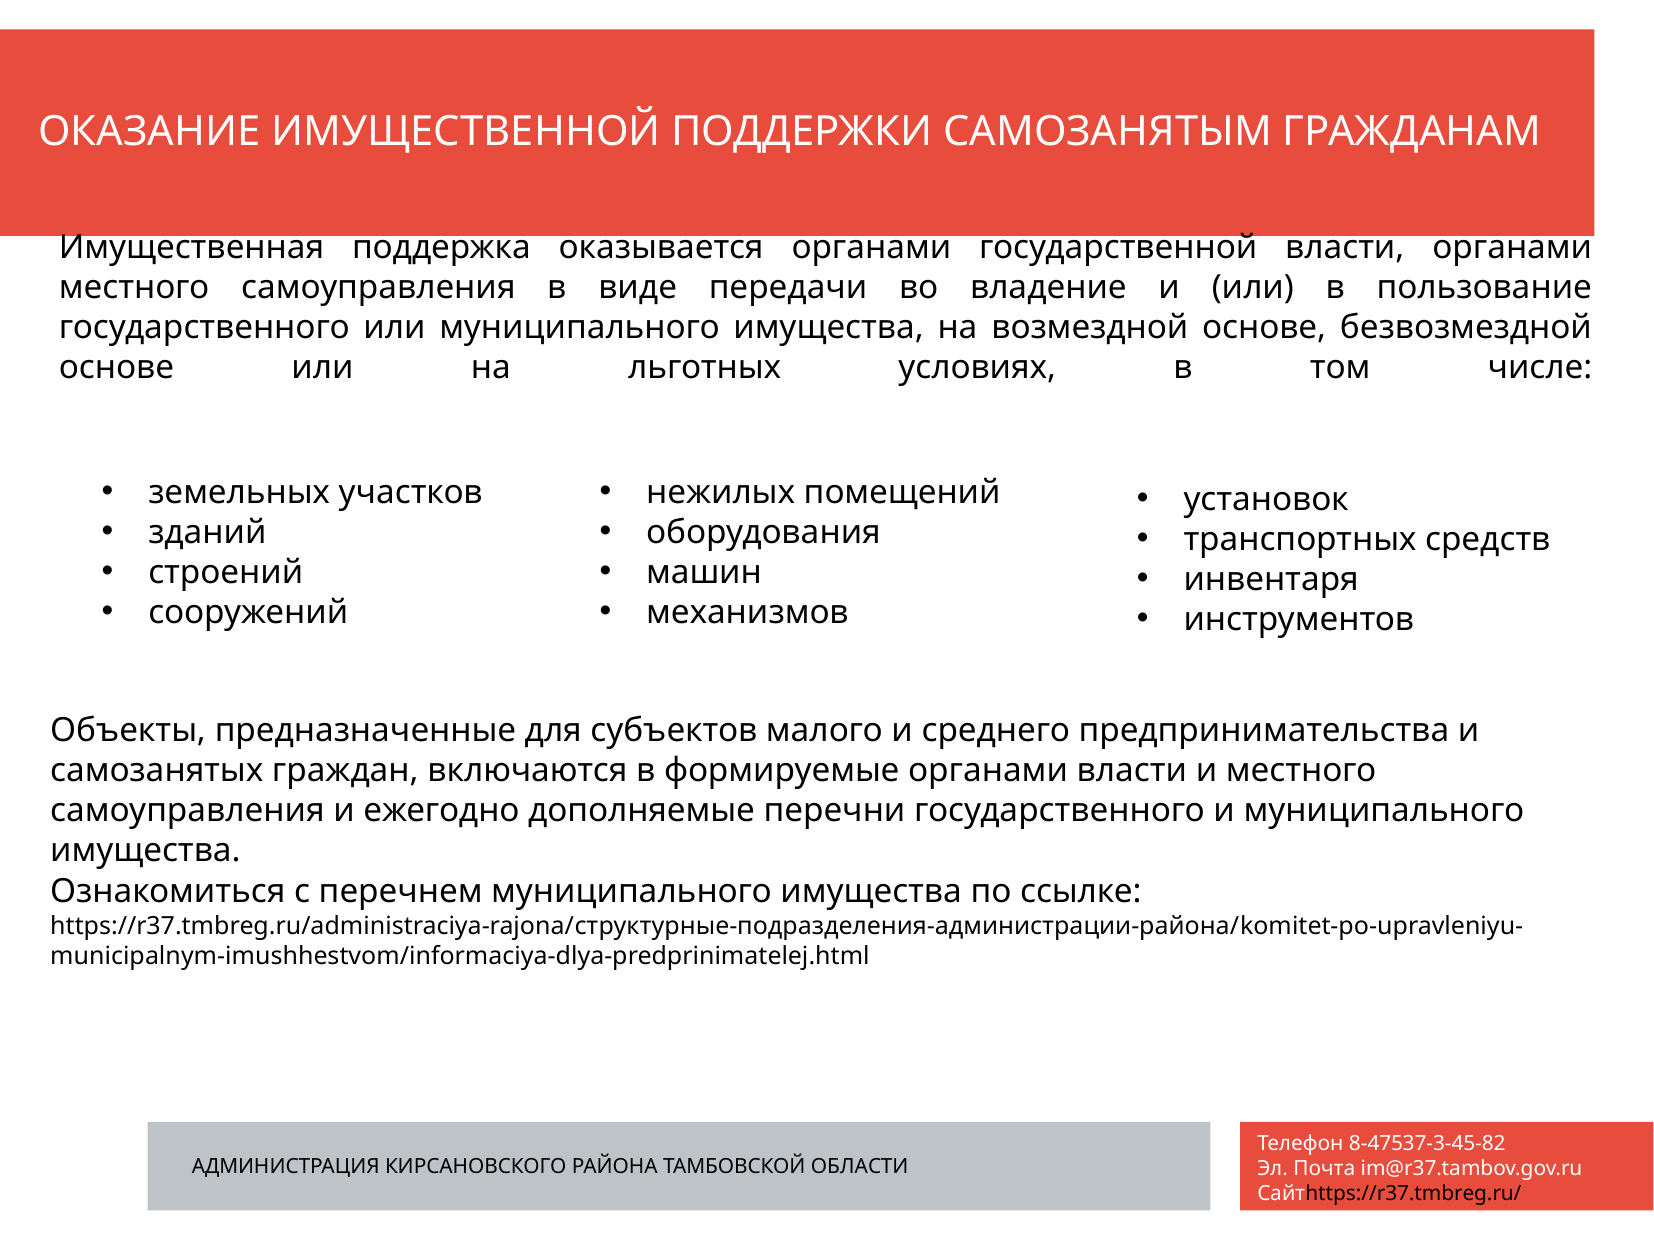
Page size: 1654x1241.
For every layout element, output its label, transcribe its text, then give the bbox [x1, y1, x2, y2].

text_box Ознакомиться с перечнем муниципального имущества по ссылке: https://r37.tmbreg.ru/administraciya-rajona/структурные-подразделения-администрации-района/komitet-po-upravleniyu-municipalnym-imushhestvom/informaciya-dlya-predprinimatelej.html [35, 862, 1583, 914]
text_box установок транспортных средств инвентаря инструментов [1121, 425, 1583, 685]
text_box нежилых помещений оборудования машин механизмов [584, 463, 1116, 638]
text_box АДМИНИСТРАЦИЯ КИРСАНОВСКОГО РАЙОНА ТАМБОВСКОЙ ОБЛАСТИ [177, 1145, 1181, 1184]
text_box земельных участков зданий строений сооружений [86, 463, 584, 638]
text_box Телефон 8-47537-3-45-82 Эл. Почтa im@r37.tambov.gov.ru Сайтhttps://r37.tmbreg.ru/ [1242, 1121, 1624, 1206]
text_box ОКАЗАНИЕ ИМУЩЕСТВЕННОЙ ПОДДЕРЖКИ САМОЗАНЯТЫМ ГРАЖДАНАМ [23, 96, 1595, 213]
text_box Объекты, предназначенные для субъектов малого и среднего предпринимательства и самозанятых граждан, включаются в формируемые органами власти и местного самоуправления и ежегодно дополняемые перечни государственного и муниципального имущества. [35, 700, 1618, 827]
text_box Имущественная поддержка оказывается органами государственной власти, органами местного самоуправления в виде передачи во владение и (или) в пользование государственного или муниципального имущества, на возмездной основе, безвозмездной основе или на льготных условиях, в том числе: [58, 277, 1595, 425]
